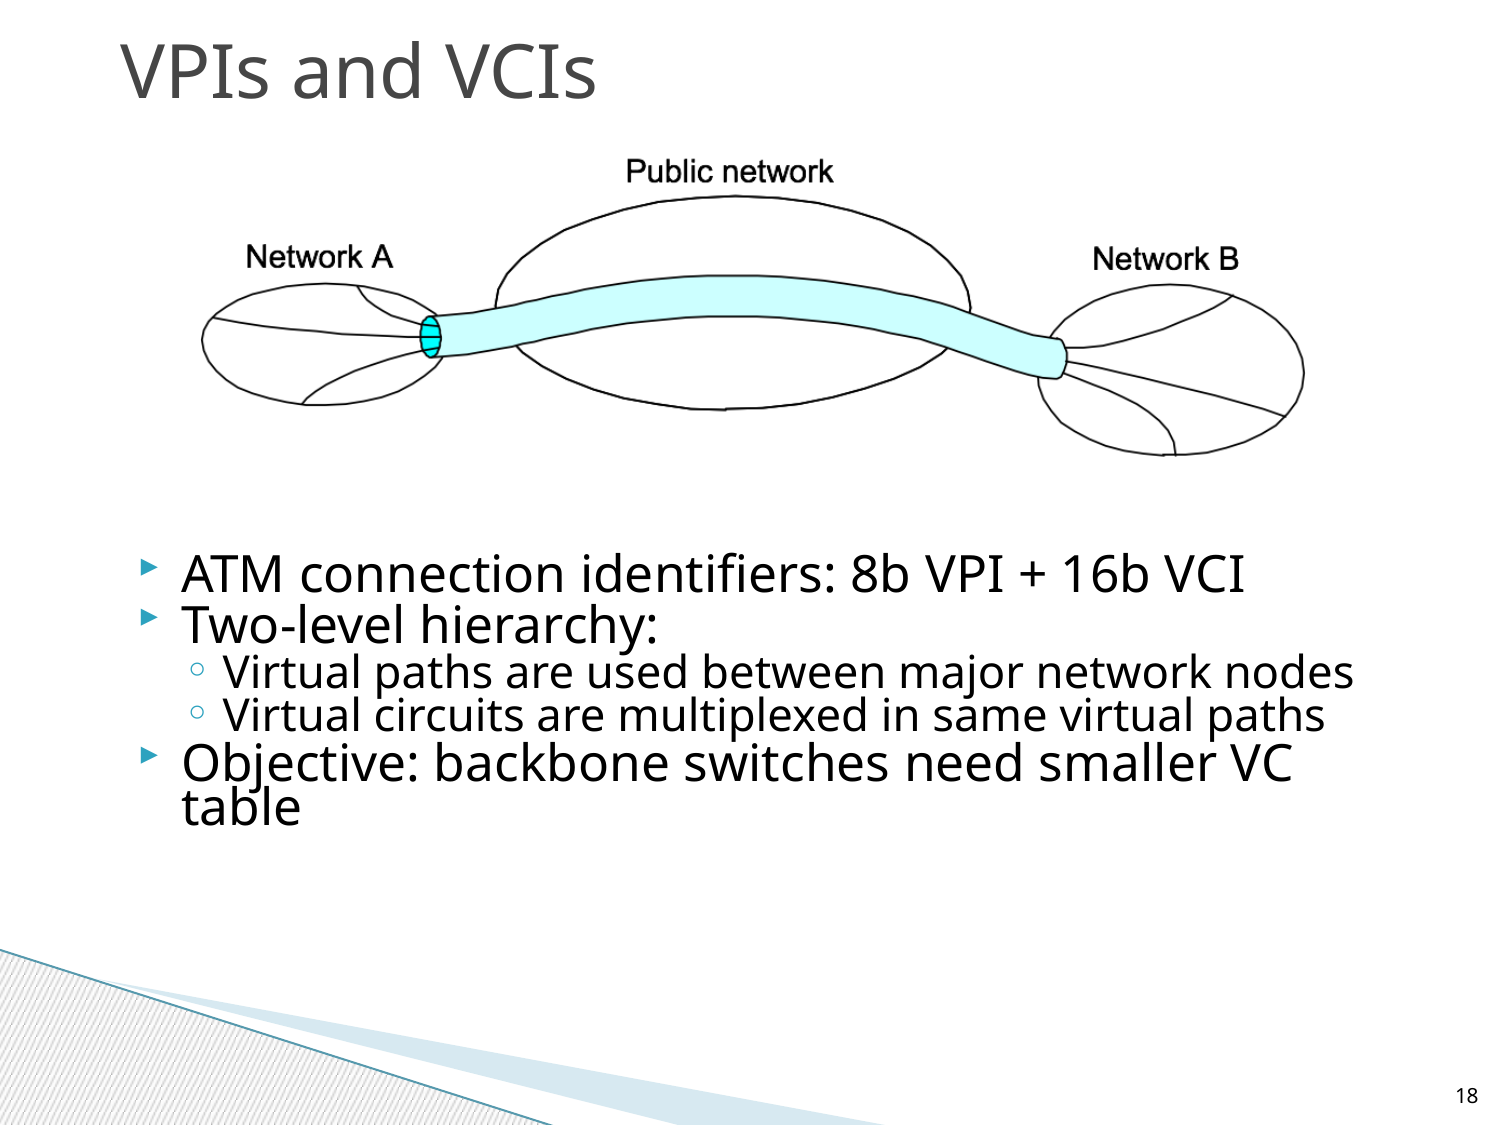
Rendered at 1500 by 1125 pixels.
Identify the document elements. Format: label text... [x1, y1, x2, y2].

slide_number 18 [1417, 1050, 1479, 1112]
list ATM connection identifiers: 8b VPI + 16b VCI Two-level hierarchy: Virtual paths are used between major network nodes Virtual circuits are multiplexed in same virtual paths Objective: backbone switches need smaller VC table [111, 549, 1388, 1001]
title VPIs and VCIs [111, 0, 1388, 163]
picture [0, 952, 543, 1125]
picture [199, 149, 1306, 458]
